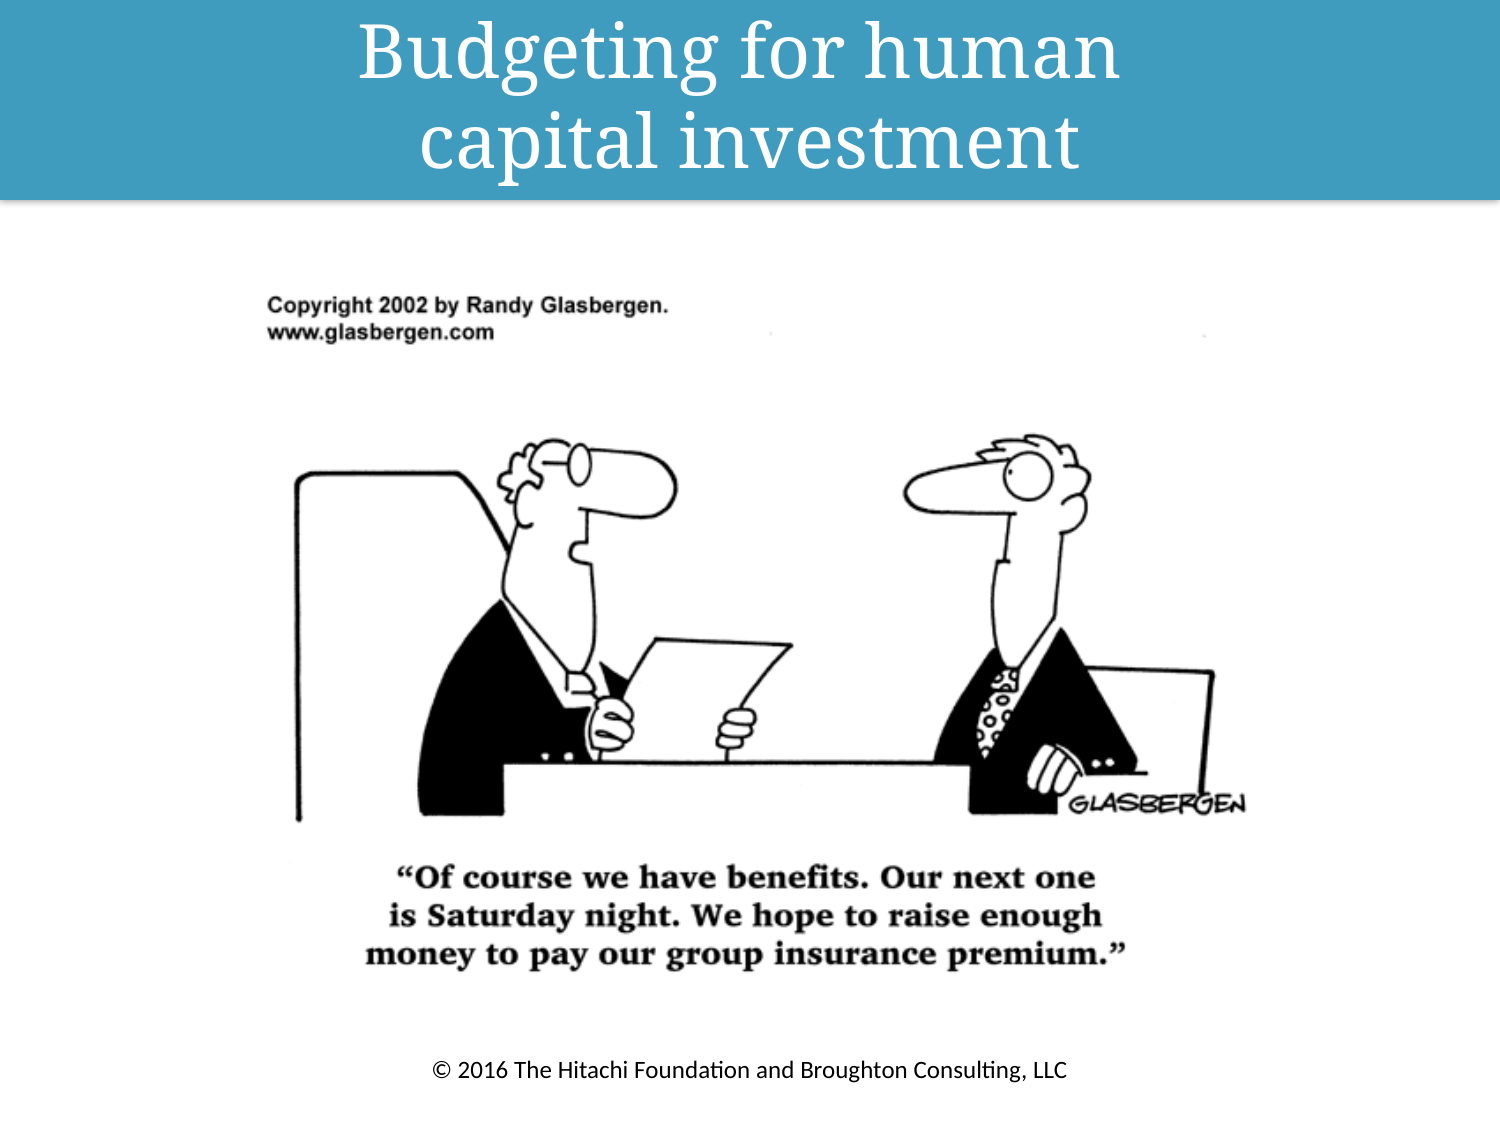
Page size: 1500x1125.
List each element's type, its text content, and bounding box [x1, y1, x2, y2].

picture [231, 274, 1276, 1037]
title Budgeting for human capital investment [112, 24, 1388, 163]
